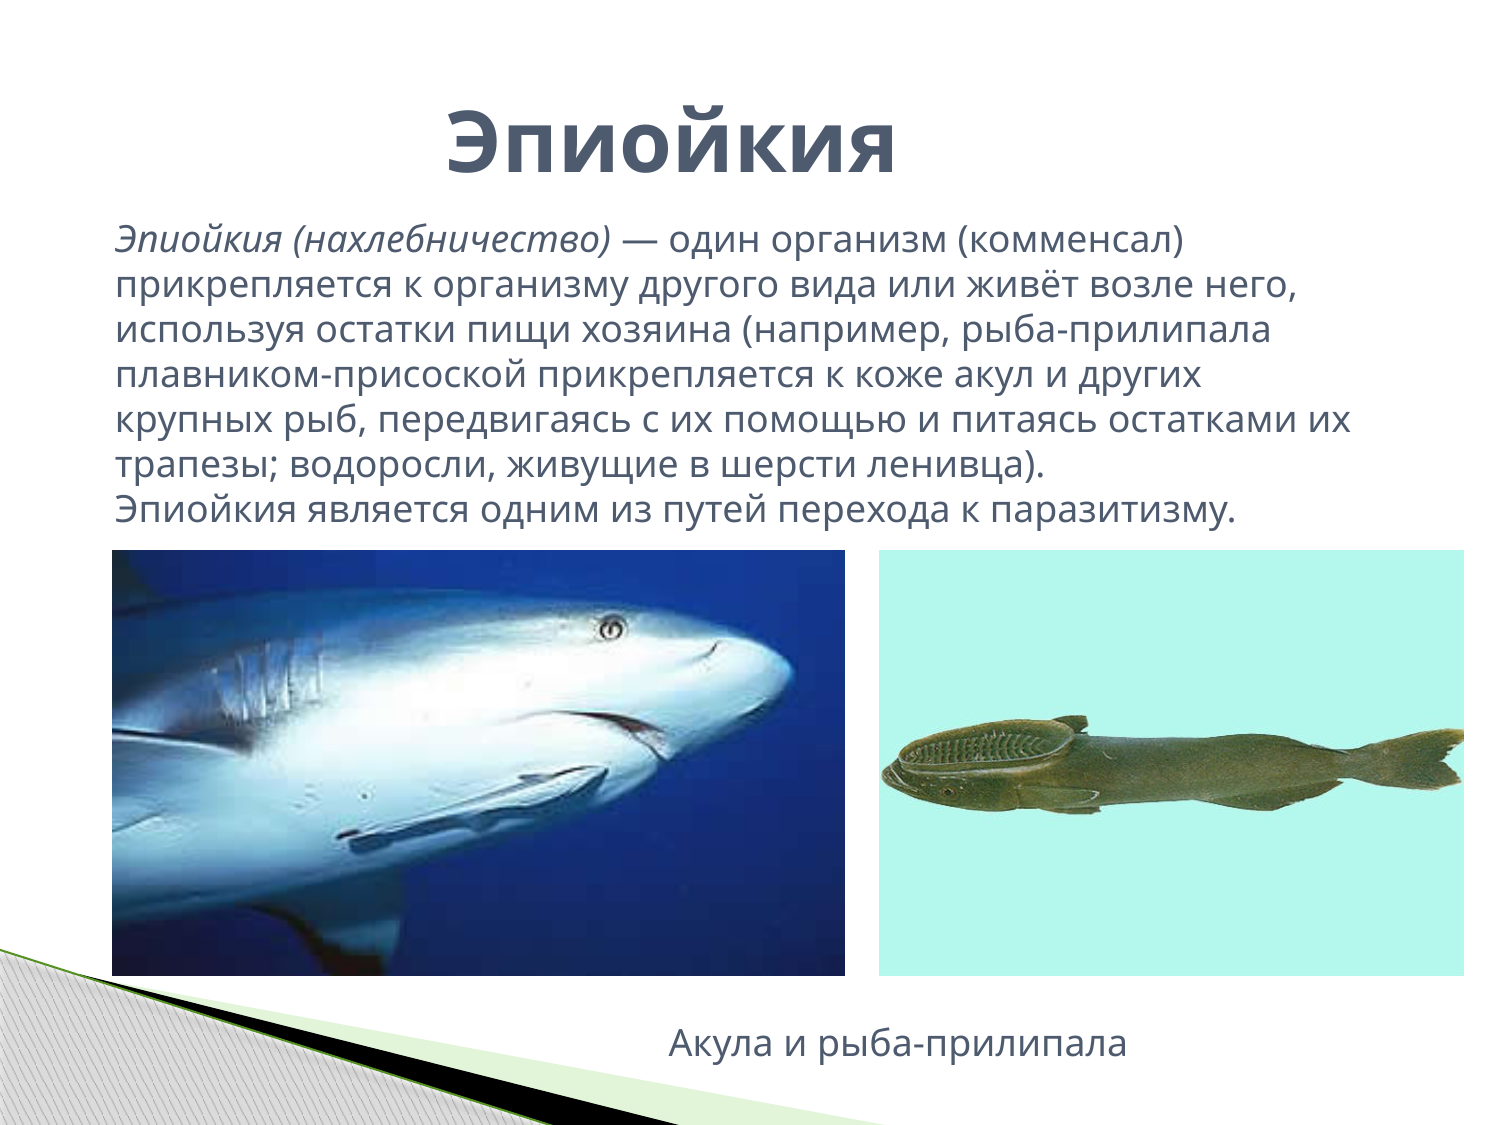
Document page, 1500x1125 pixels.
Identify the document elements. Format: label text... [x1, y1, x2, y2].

picture [111, 550, 845, 976]
picture [879, 550, 1464, 977]
title Эпиойкия [75, 45, 1425, 233]
text_box Акула и рыба-прилипала [653, 1011, 1144, 1072]
text_box Эпиойкия (нахлебничество) — один организм (комменсал) прикрепляется к организму другого вида или живёт возле него, используя остатки пищи хозяина (например, рыба-прилипала плавником-присоской прикрепляется к коже акул и других крупных рыб, передвигаясь с их помощью и питаясь остатками их трапезы; водоросли, живущие в шерсти ленивца). Эпиойкия является одним из путей перехода к паразитизму. [100, 208, 1376, 538]
